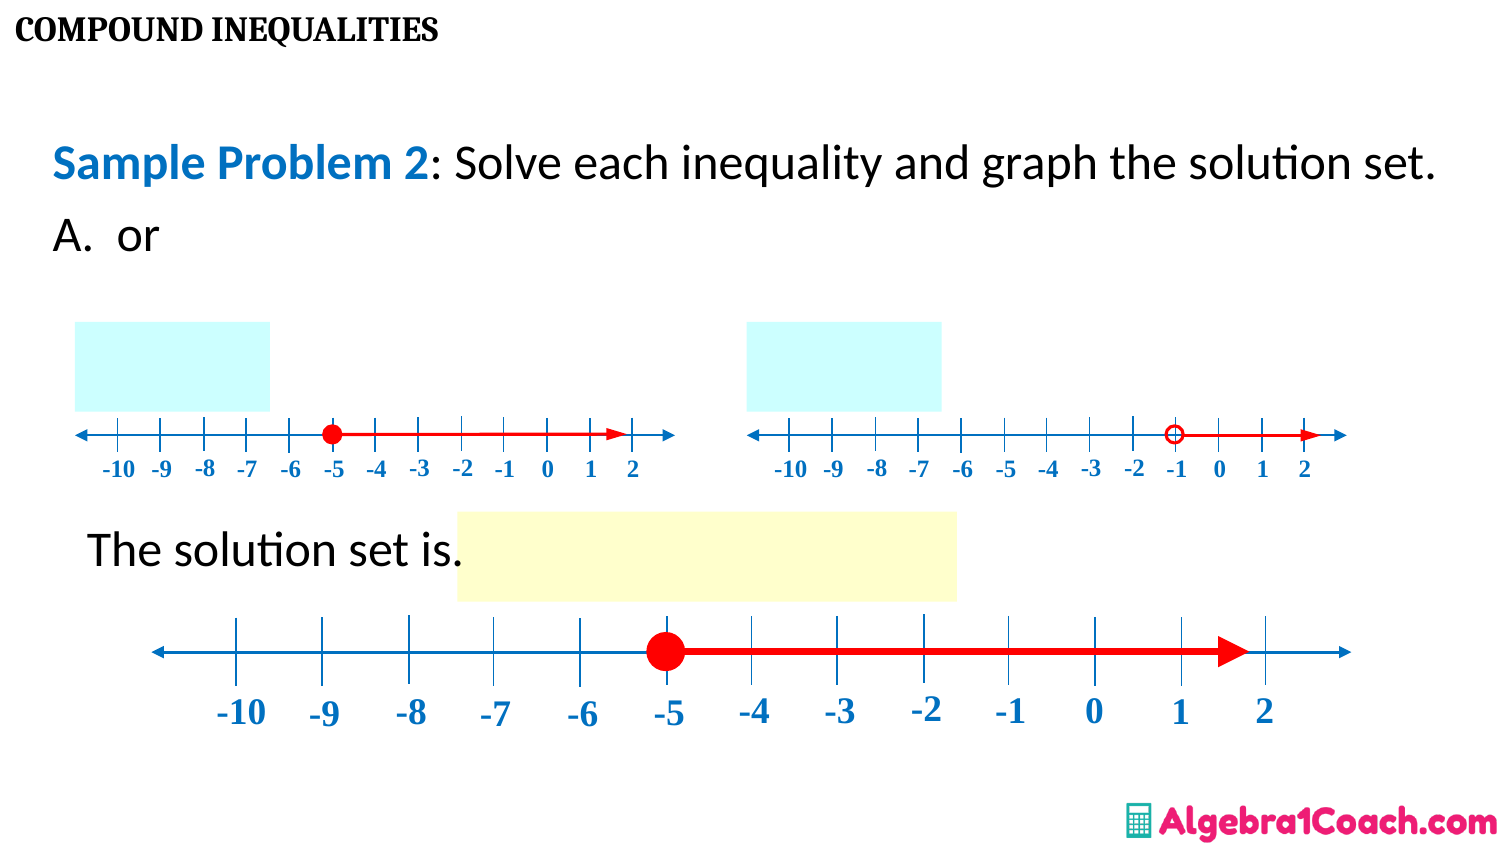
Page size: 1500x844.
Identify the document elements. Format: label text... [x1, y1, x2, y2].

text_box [746, 416, 1347, 488]
title COMPOUND INEQUALITIES [0, 0, 1350, 57]
text_box [455, 510, 959, 604]
picture [1109, 798, 1500, 844]
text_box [74, 416, 676, 488]
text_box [151, 613, 1352, 726]
text_box [744, 320, 944, 414]
text_box [73, 320, 272, 414]
